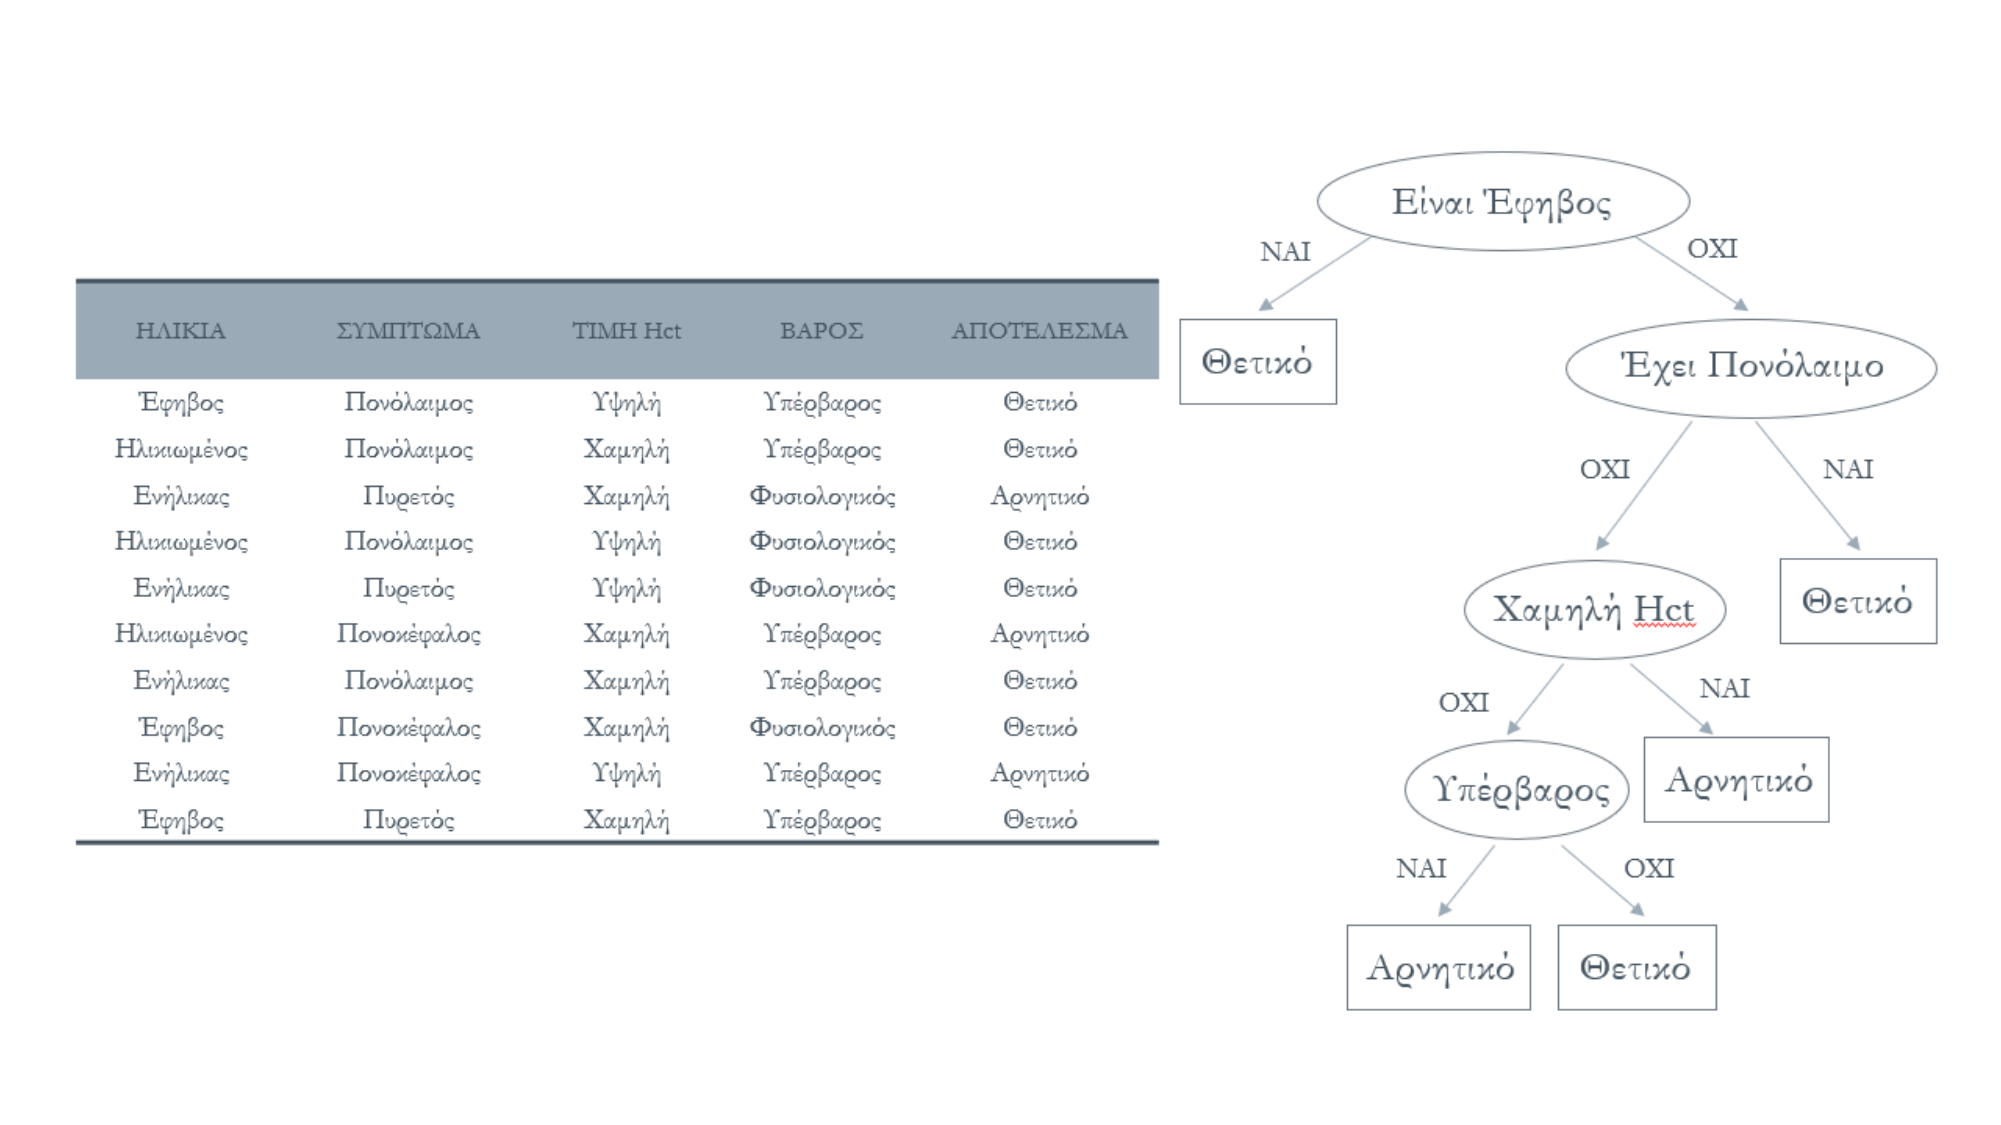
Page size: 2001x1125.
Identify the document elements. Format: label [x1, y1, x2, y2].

picture [58, 128, 1942, 1014]
